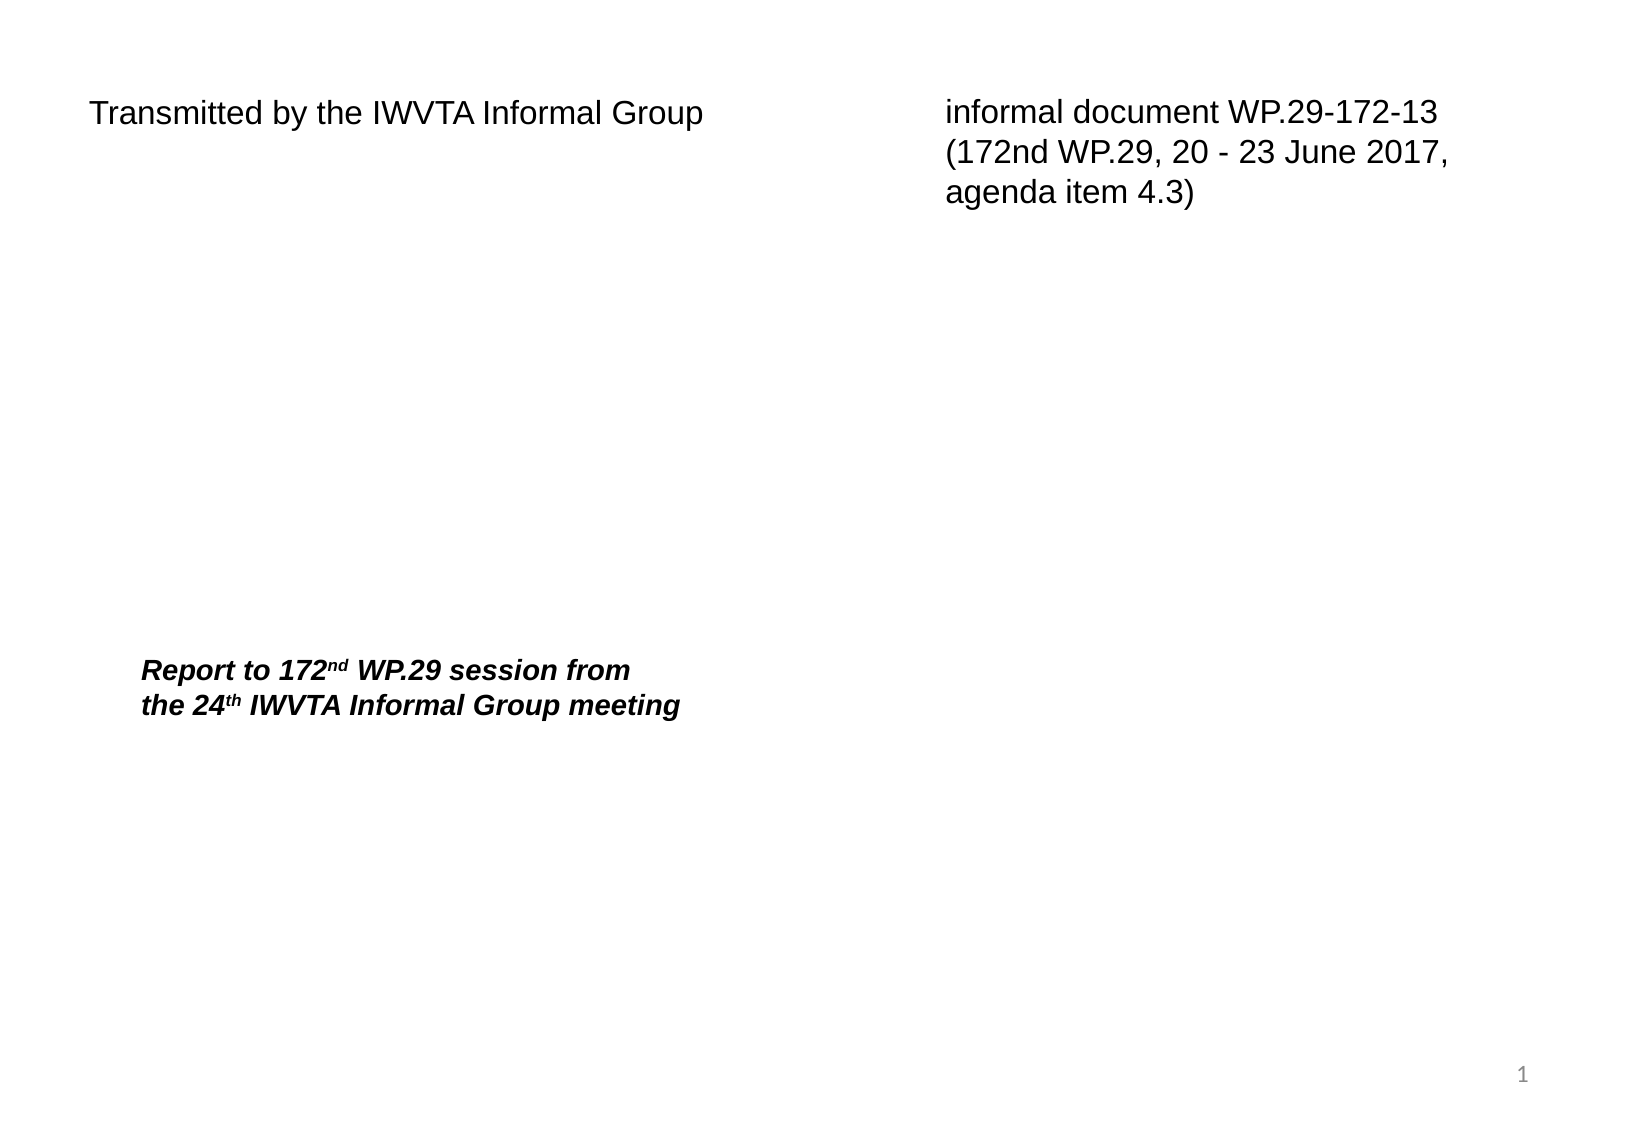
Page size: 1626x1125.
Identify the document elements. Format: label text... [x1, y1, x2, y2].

title Report to 172nd WP.29 session from the 24th IWVTA Informal Group meeting [126, 438, 1535, 1024]
text_box informal document WP.29-172-13 (172nd WP.29, 20 - 23 June 2017, agenda item 4.3) [930, 82, 1557, 218]
text_box Transmitted by the IWVTA Informal Group [74, 84, 807, 139]
slide_number 1 [1164, 1042, 1544, 1103]
